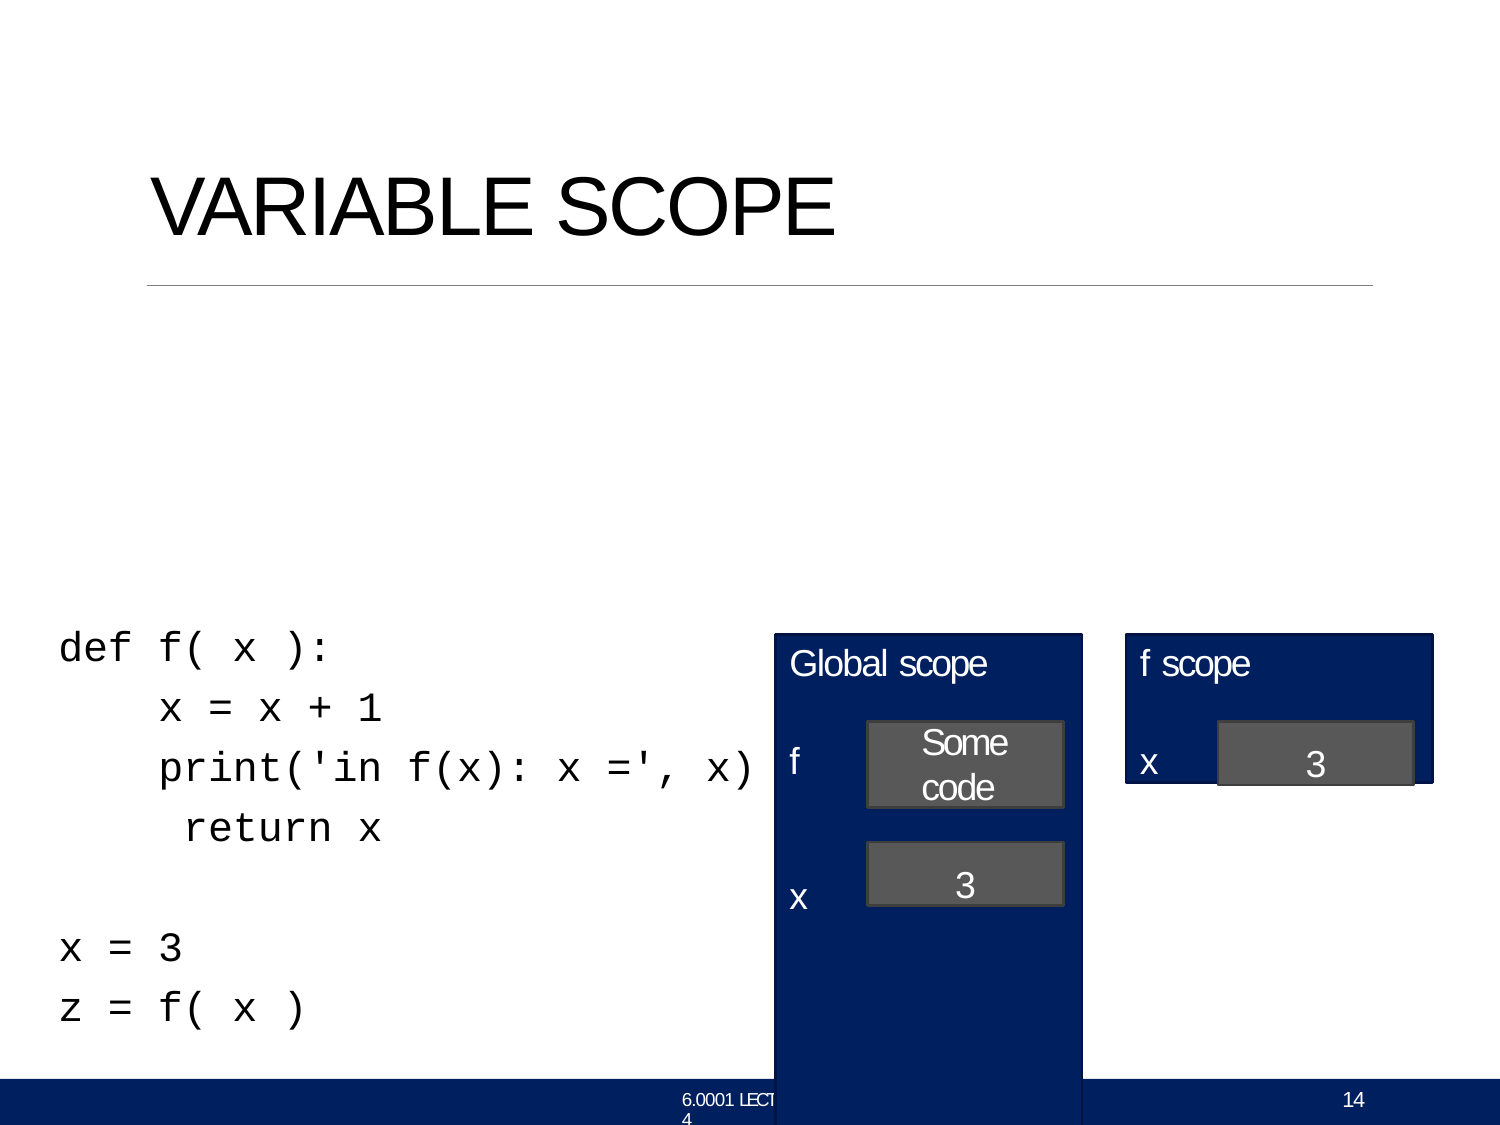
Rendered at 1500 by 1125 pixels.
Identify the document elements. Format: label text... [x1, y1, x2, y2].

text_box 3 [867, 842, 1064, 906]
text_box x = 3 z = f( x ) [56, 906, 311, 1031]
text_box Global scope f x z [775, 634, 1082, 1125]
slide_number 14 [1338, 1088, 1369, 1125]
text_box def f( x ): x = x + 1 print('in f(x): x =', x) return x [56, 607, 761, 850]
text_box 3 [1218, 721, 1414, 785]
footer 6.0001 LECTURE 4 [679, 1090, 775, 1125]
title VARIABLE SCOPE [147, 149, 963, 340]
text_box f scope x [1126, 634, 1433, 783]
text_box Some code [867, 721, 1064, 808]
